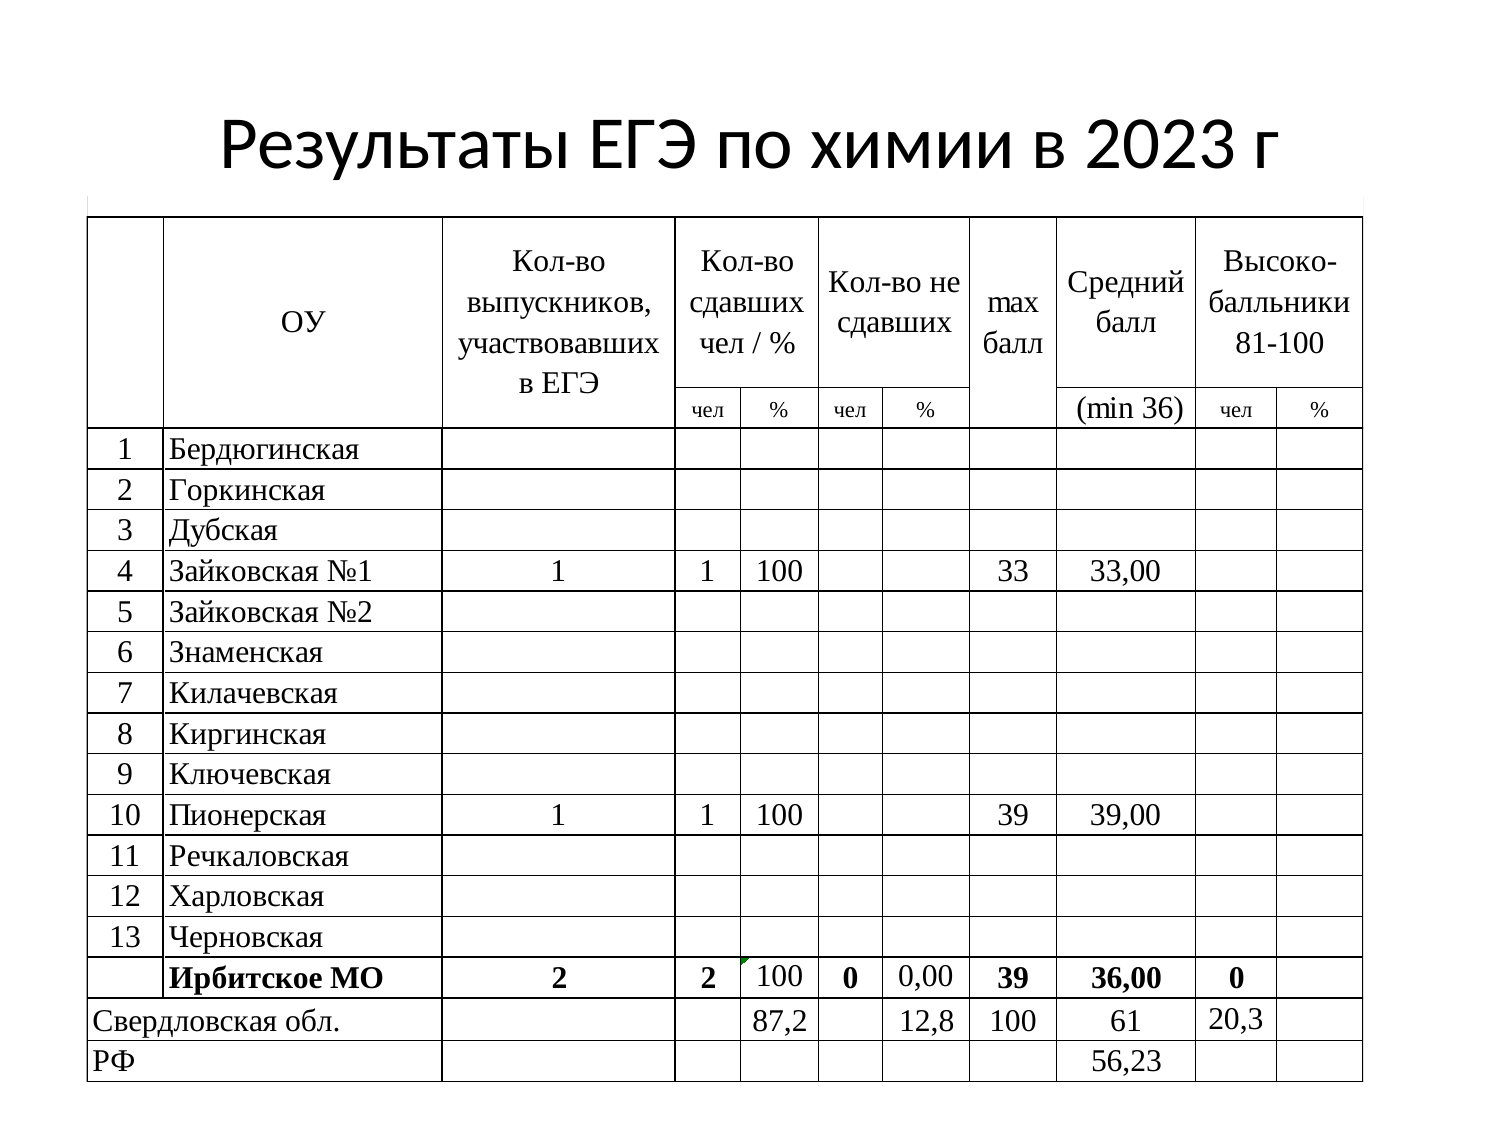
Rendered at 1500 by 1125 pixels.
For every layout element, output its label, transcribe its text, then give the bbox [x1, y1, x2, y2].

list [86, 195, 1365, 1084]
title Результаты ЕГЭ по химии в 2023 г [75, 45, 1425, 233]
